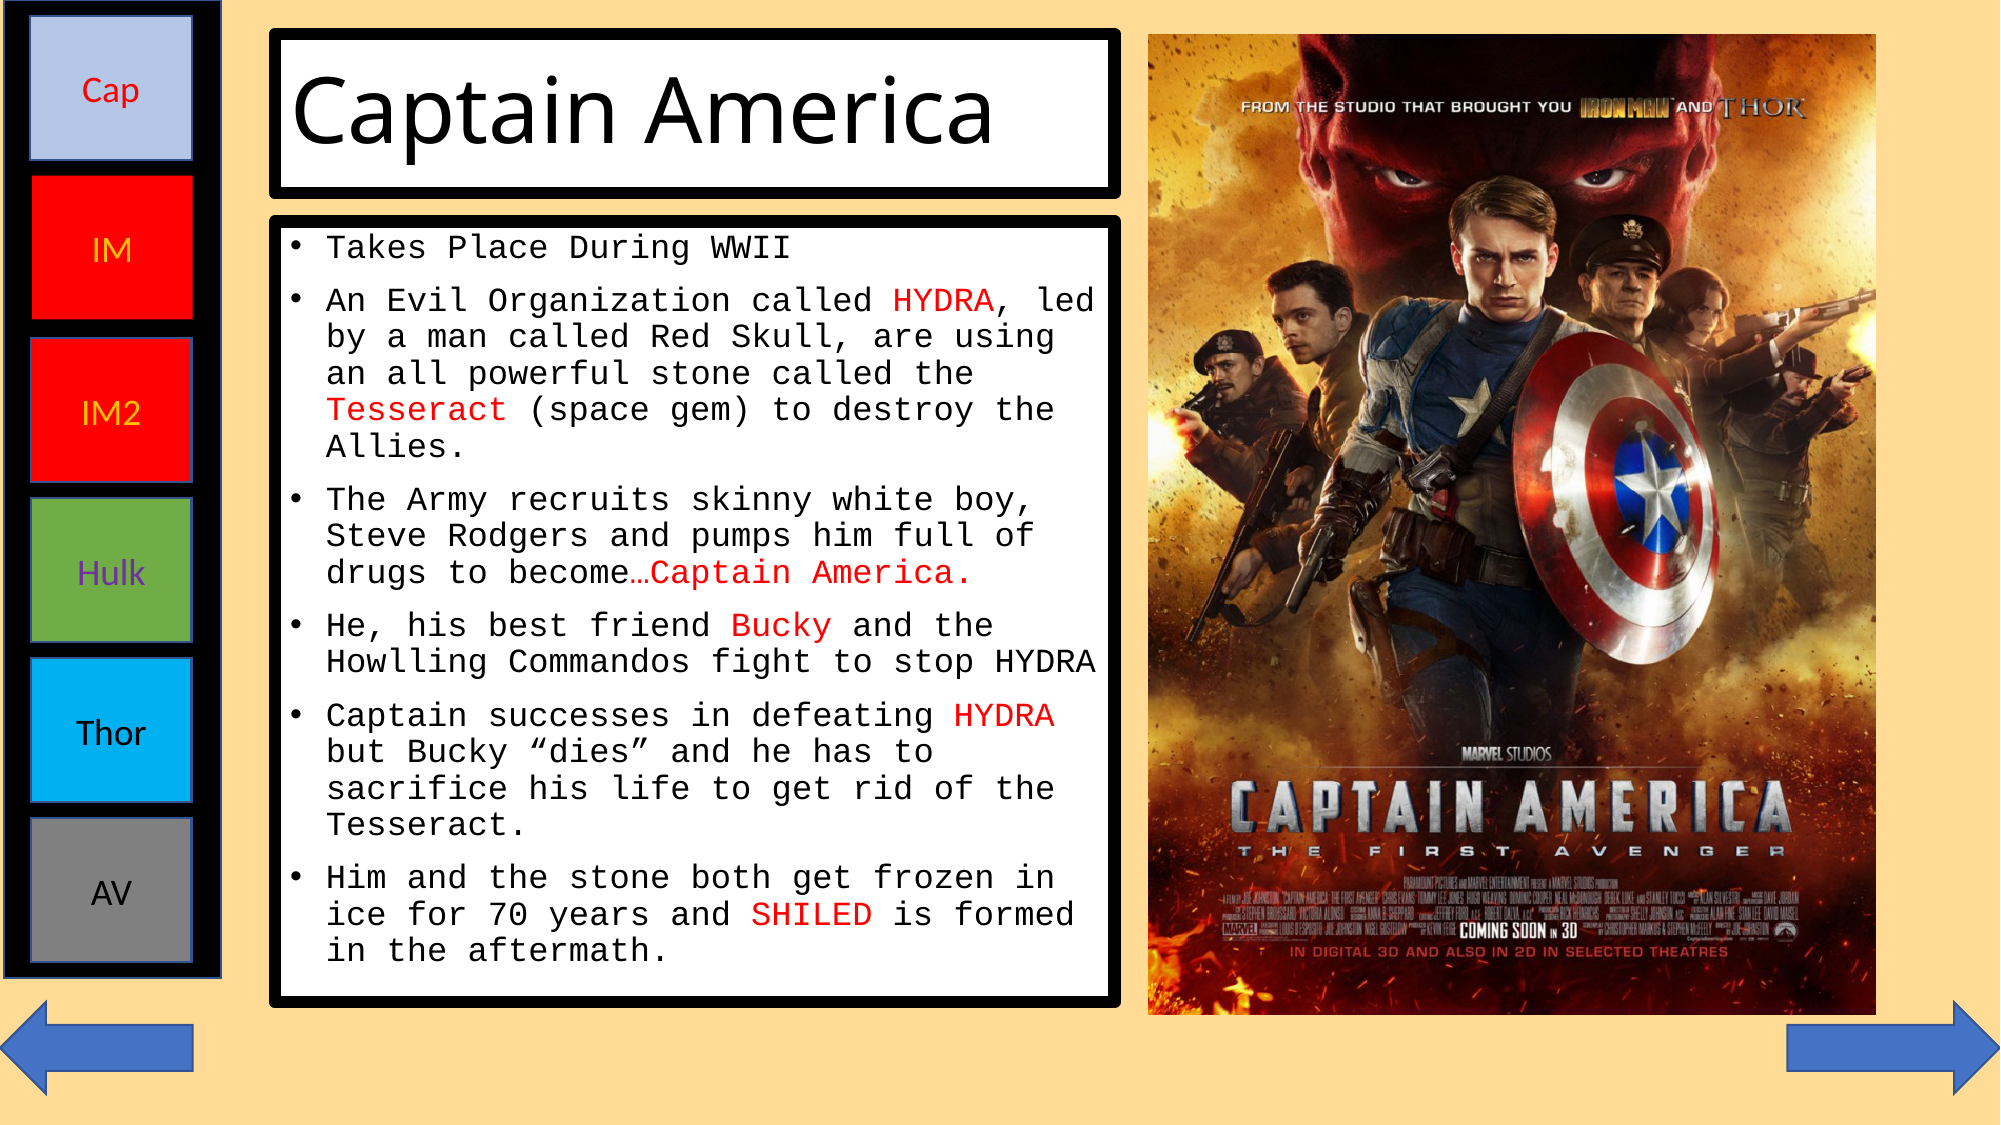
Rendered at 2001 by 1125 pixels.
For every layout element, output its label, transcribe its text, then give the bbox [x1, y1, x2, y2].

text_box IM [31, 174, 194, 320]
title Captain America [275, 34, 1115, 193]
picture [1148, 34, 1876, 1015]
text_box Hulk [30, 497, 193, 643]
text_box [1786, 999, 2000, 1097]
text_box [3, 0, 222, 979]
list Takes Place During WWII An Evil Organization called HYDRA, led by a man called Red Skull, are using an all powerful stone called the Tesseract (space gem) to destroy the Allies. The Army recruits skinny white boy, Steve Rodgers and pumps him full of drugs to become…Captain America. He, his best friend Bucky and the Howlling Commandos fight to stop HYDRA Captain successes in defeating HYDRA but Bucky “dies” and he has to sacrifice his life to get rid of the Tesseract. Him and the stone both get frozen in ice for 70 years and SHILED is formed in the aftermath. [275, 221, 1115, 1003]
text_box Cap [29, 15, 193, 161]
text_box [0, 999, 194, 1097]
text_box AV [30, 817, 193, 963]
text_box Thor [30, 657, 193, 803]
text_box IM2 [30, 337, 193, 483]
